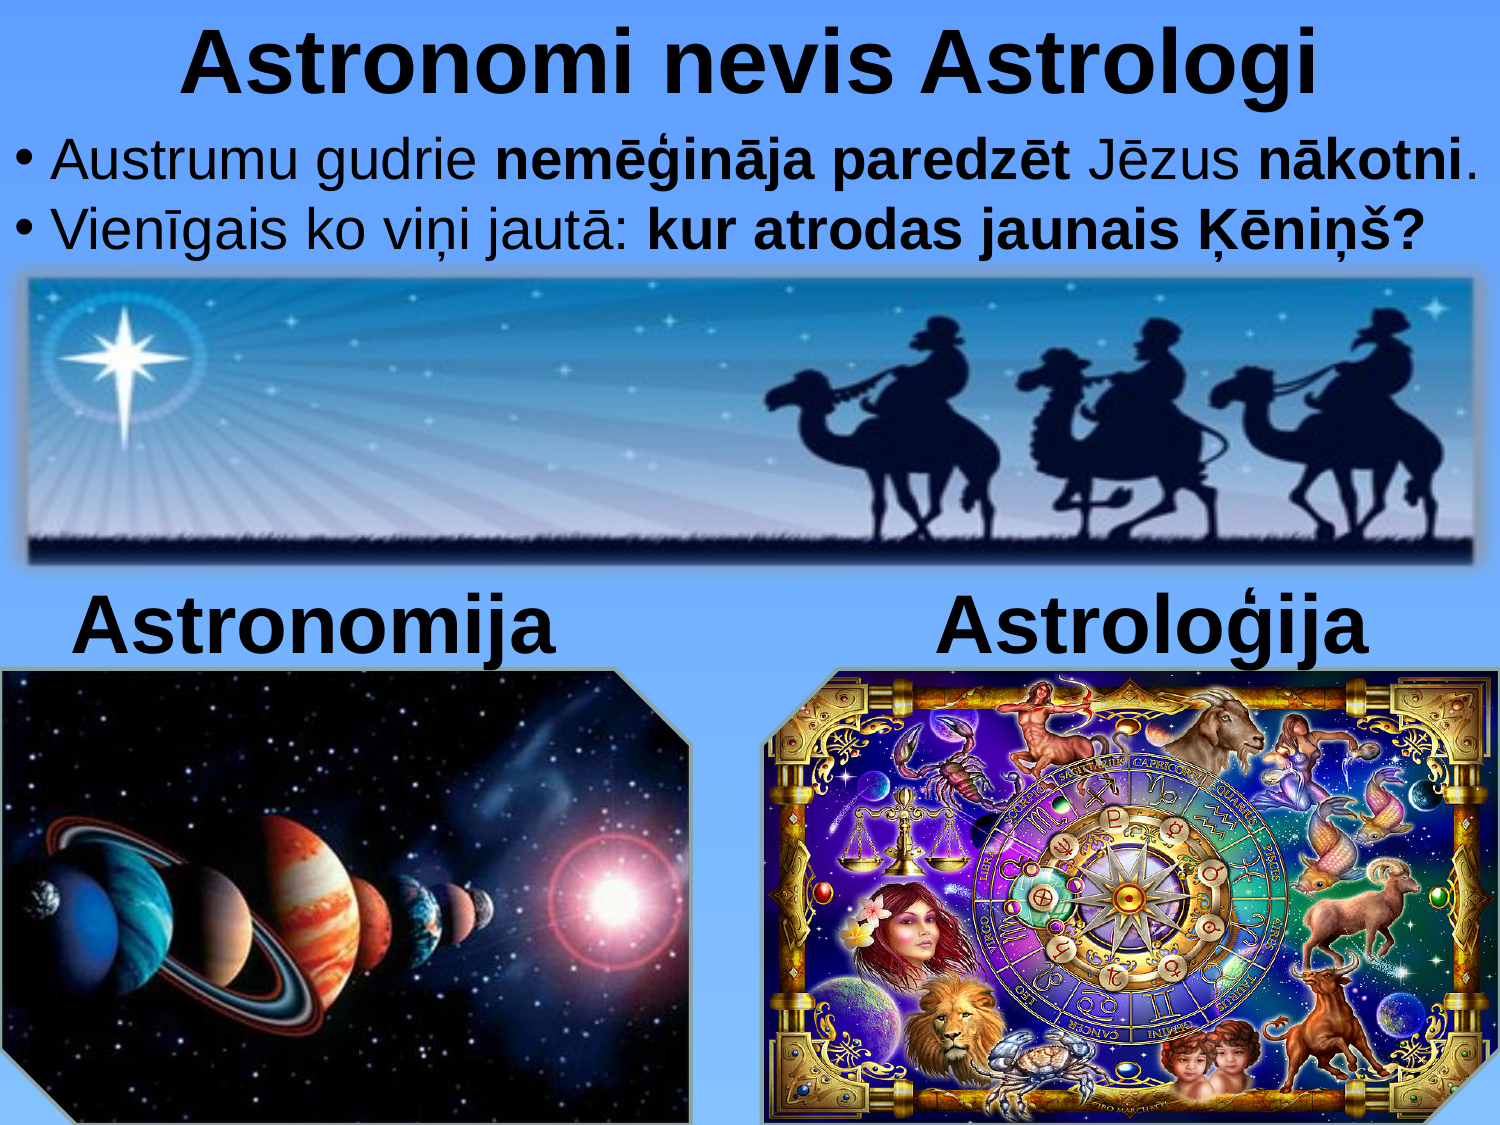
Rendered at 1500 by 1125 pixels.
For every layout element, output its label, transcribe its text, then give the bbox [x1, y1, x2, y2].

text_box [759, 666, 1500, 1125]
text_box [0, 677, 693, 1125]
text_box Astronomija [0, 589, 626, 678]
text_box Austrumu gudrie nemēģināja paredzēt Jēzus nākotni. Vienīgais ko viņi jautā: kur atrodas jaunais Ķēniņš? [0, 113, 1500, 254]
picture [0, 255, 1500, 581]
title Astronomi nevis Astrologi [0, 0, 1500, 113]
text_box Astroloģija [820, 590, 1483, 678]
